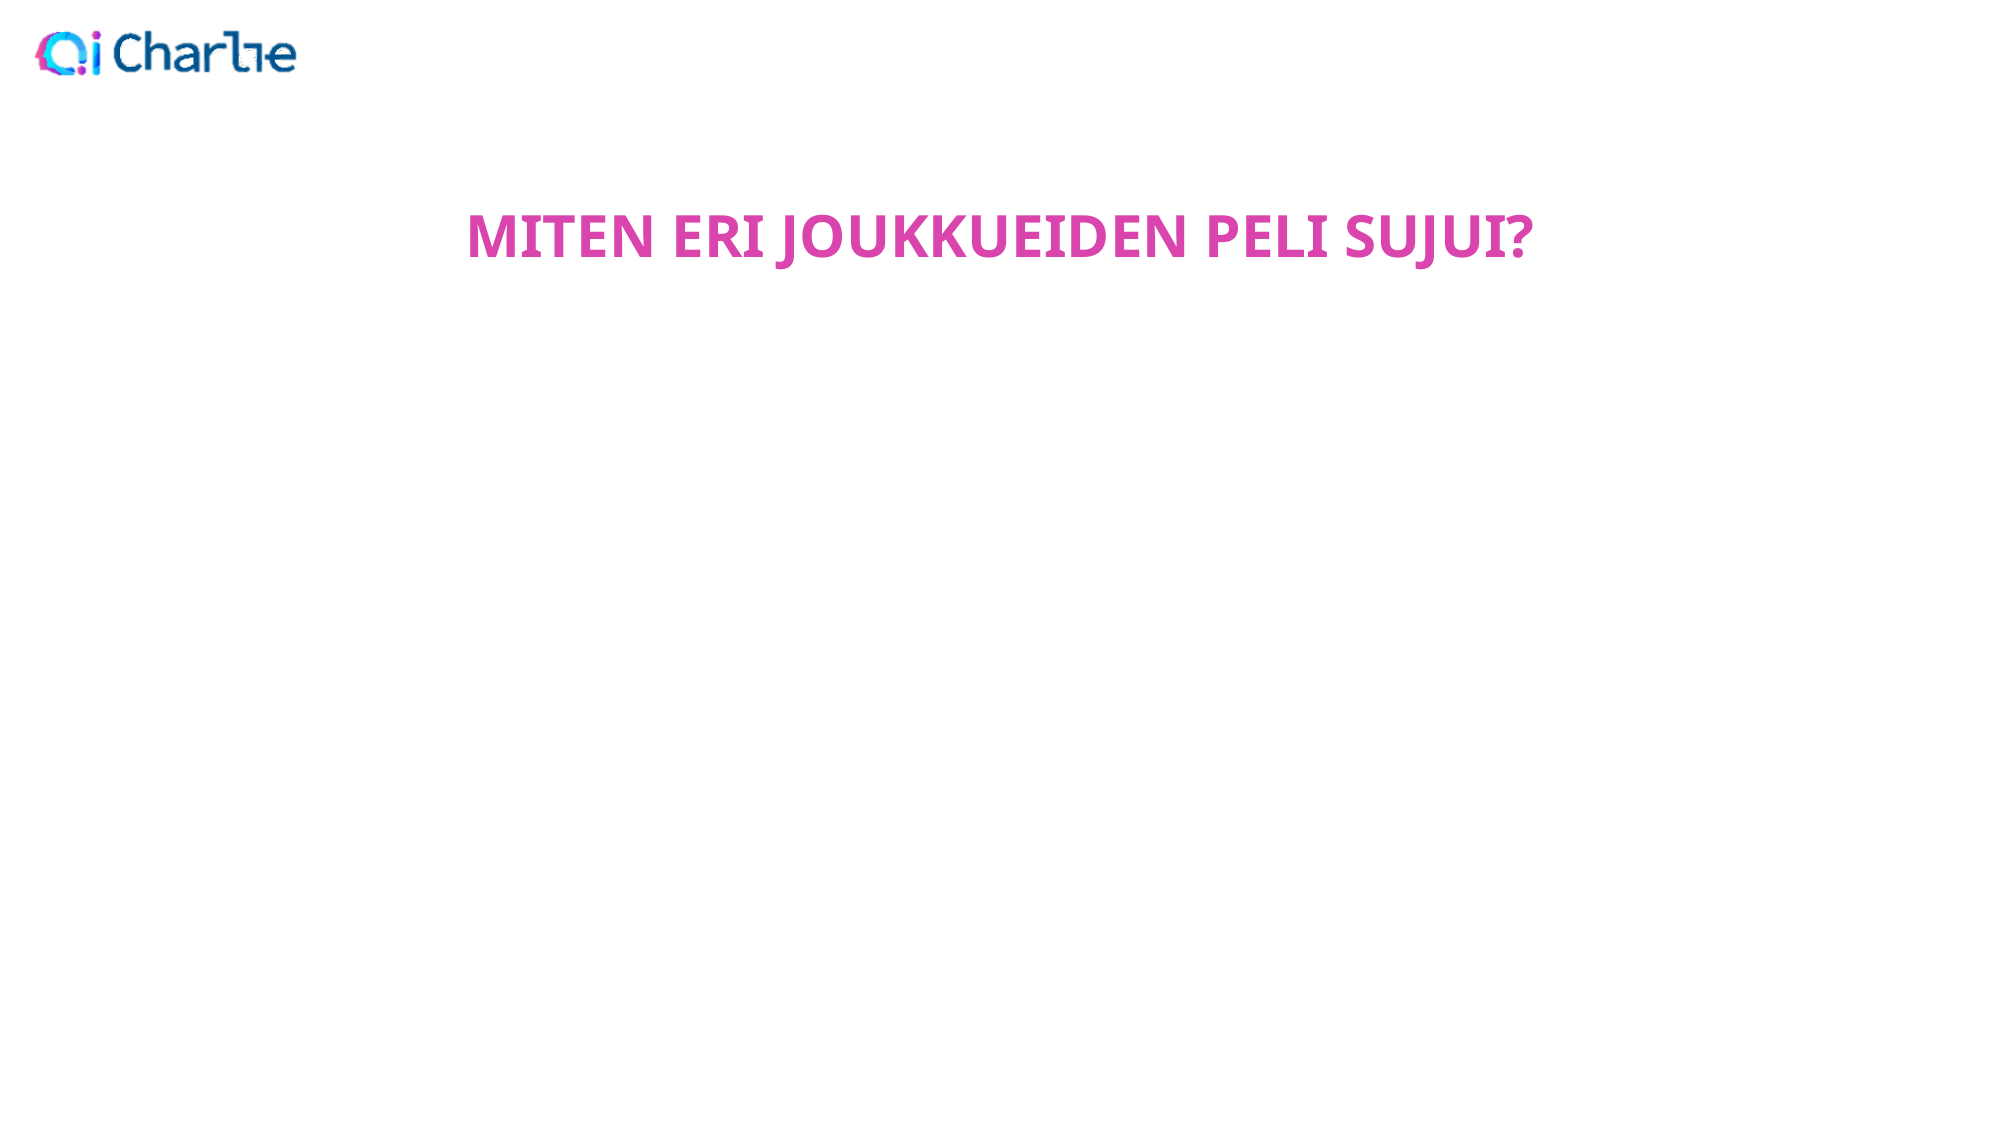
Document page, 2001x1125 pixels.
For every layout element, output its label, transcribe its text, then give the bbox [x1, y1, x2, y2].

picture [107, 27, 303, 79]
text_box MITEN ERI JOUKKUEIDEN PELI SUJUI? [0, 192, 2000, 347]
picture [33, 28, 104, 76]
